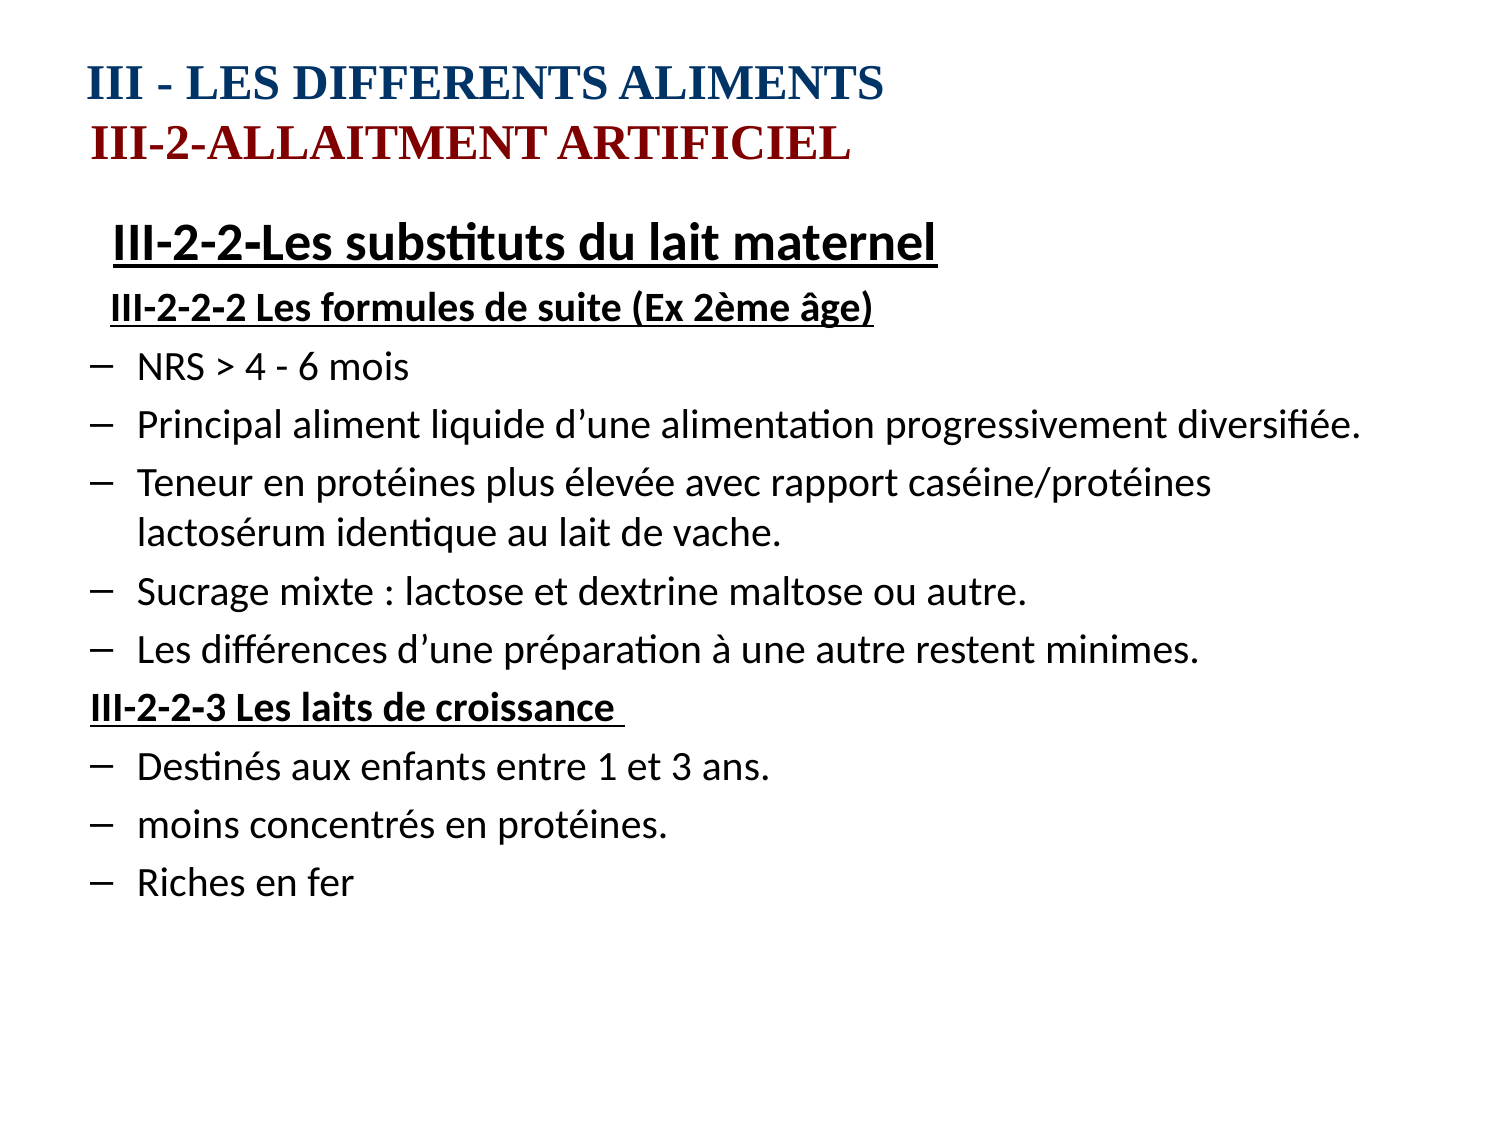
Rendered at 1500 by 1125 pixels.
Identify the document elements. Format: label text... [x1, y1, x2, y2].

title III ‑ LES DIFFERENTS ALIMENTS III-2‑ALLAITMENT ARTIFICIEL [0, 128, 1351, 270]
list III-2-2‑Les substituts du lait maternel III-2-2‑2 Les formules de suite (Ex 2ème âge) NRS > 4 - 6 mois Principal aliment liquide d’une alimentation progressivement diversifiée. Teneur en protéines plus élevée avec rapport caséine/protéines lactosérum identique au lait de vache. Sucrage mixte : lactose et dextrine maltose ou autre. Les différences d’une préparation à une autre restent minimes. III-2-2‑3 Les laits de croissance Destinés aux enfants entre 1 et 3 ans. moins concentrés en protéines. Riches en fer [0, 198, 1407, 1079]
